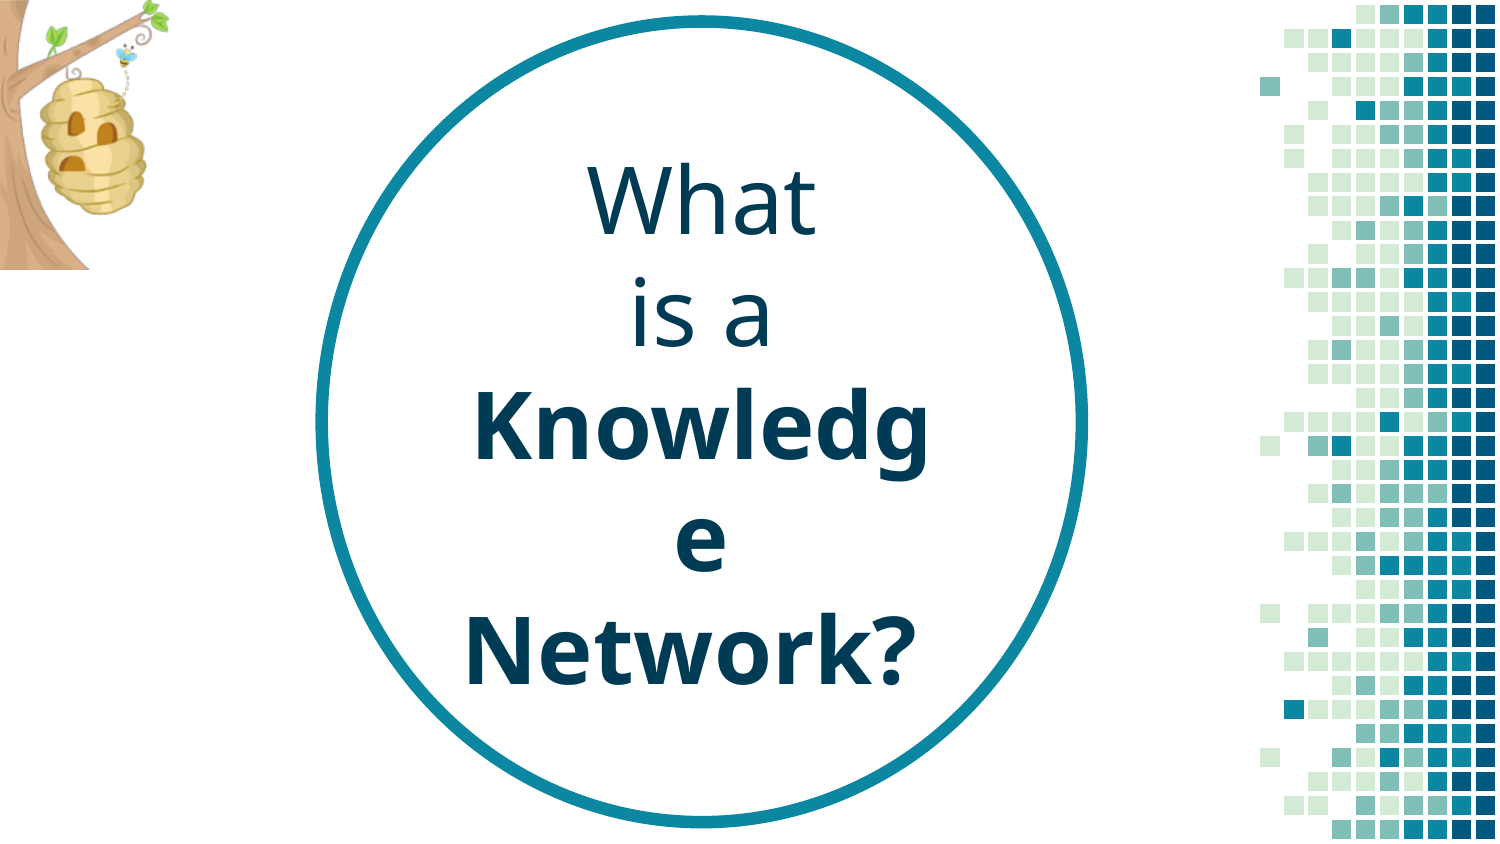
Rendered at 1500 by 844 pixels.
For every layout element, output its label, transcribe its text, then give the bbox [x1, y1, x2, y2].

picture [0, 0, 169, 270]
text_box What is a Knowledge Network? [321, 21, 1082, 823]
